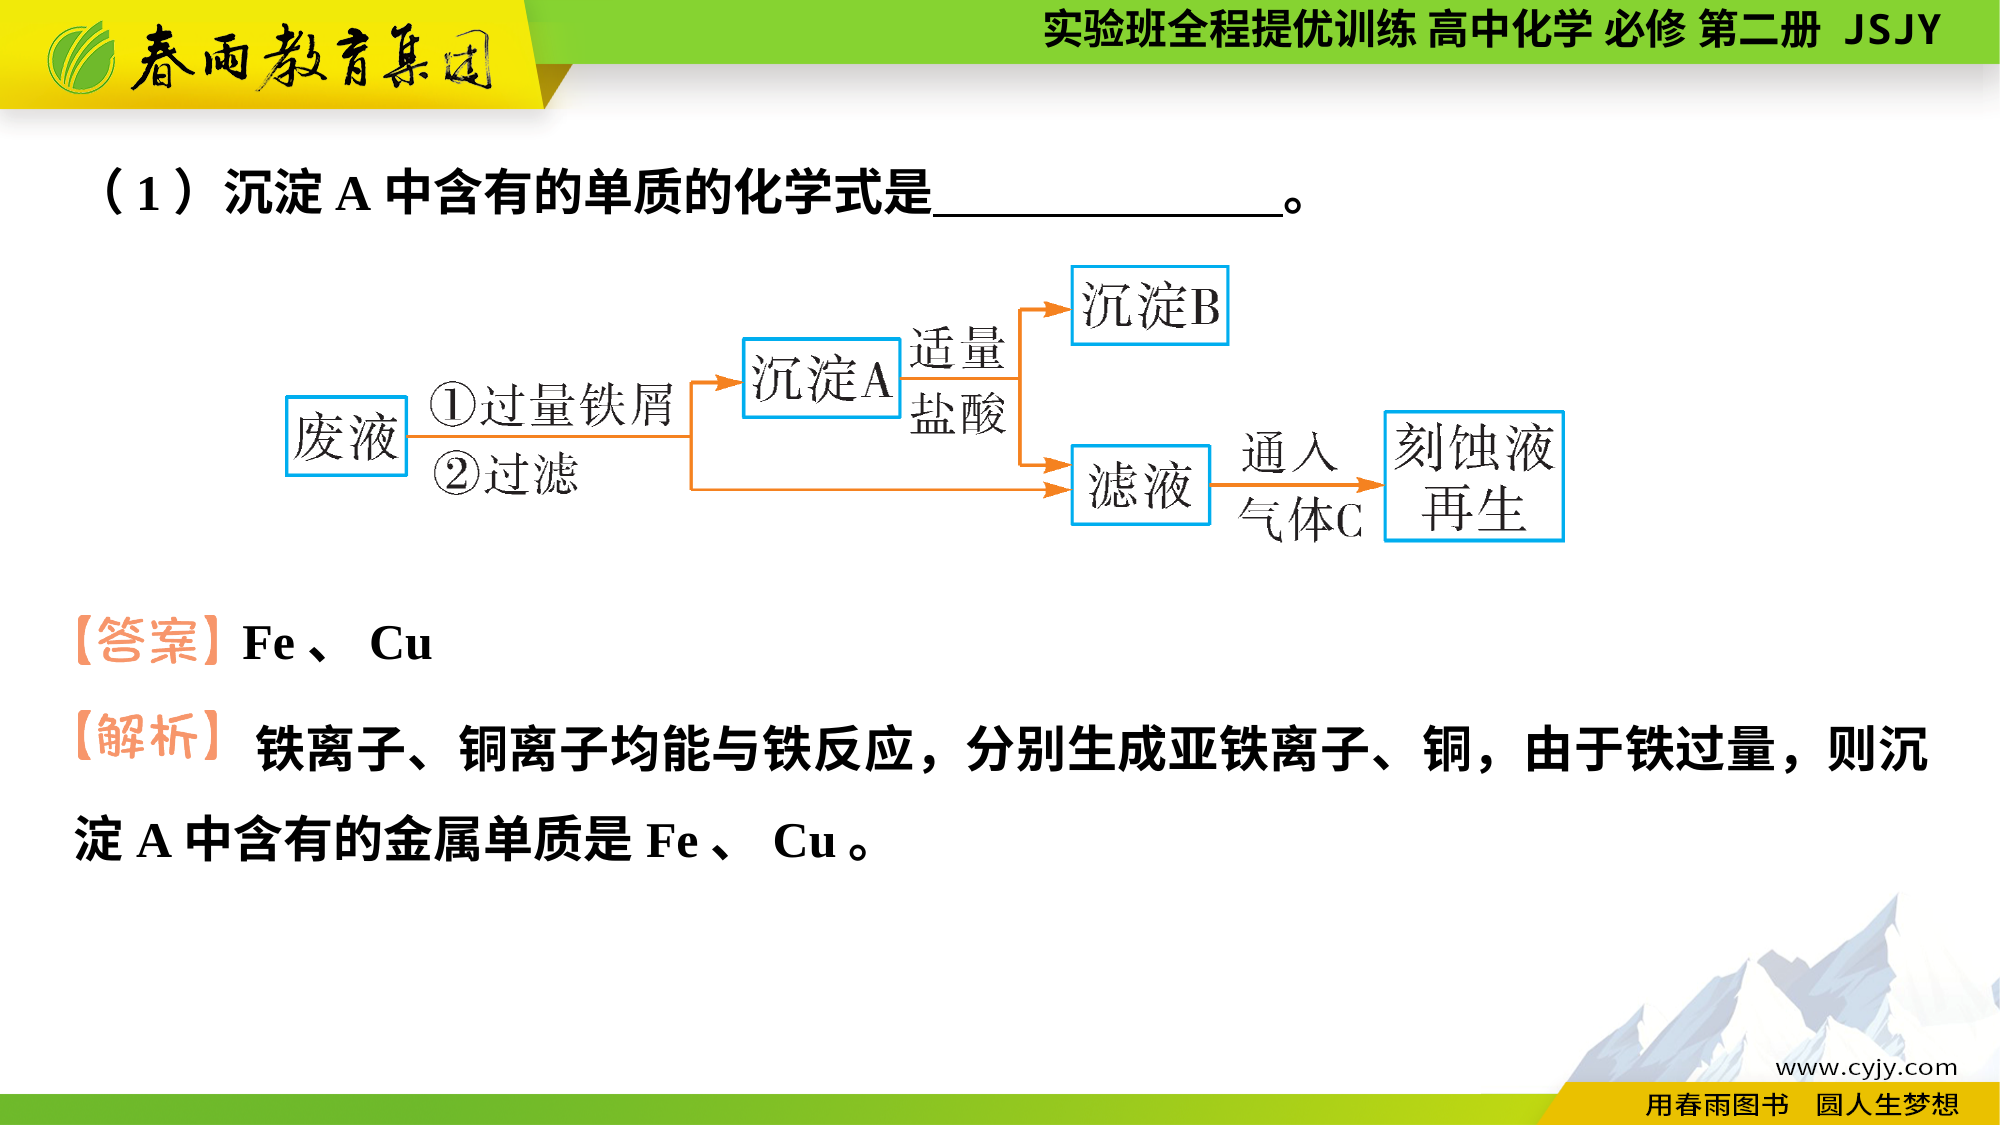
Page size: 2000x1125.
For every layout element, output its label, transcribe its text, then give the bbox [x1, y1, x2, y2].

picture [0, 0, 2000, 1125]
text_box 铁离子、铜离子均能与铁反应，分别生成亚铁离子、铜，由于铁过量，则沉淀A中含有的金属单质是Fe、Cu。 [59, 680, 1944, 876]
text_box Fe、Cu [227, 602, 510, 678]
list （1）沉淀A中含有的单质的化学式是 。 [59, 122, 1944, 217]
